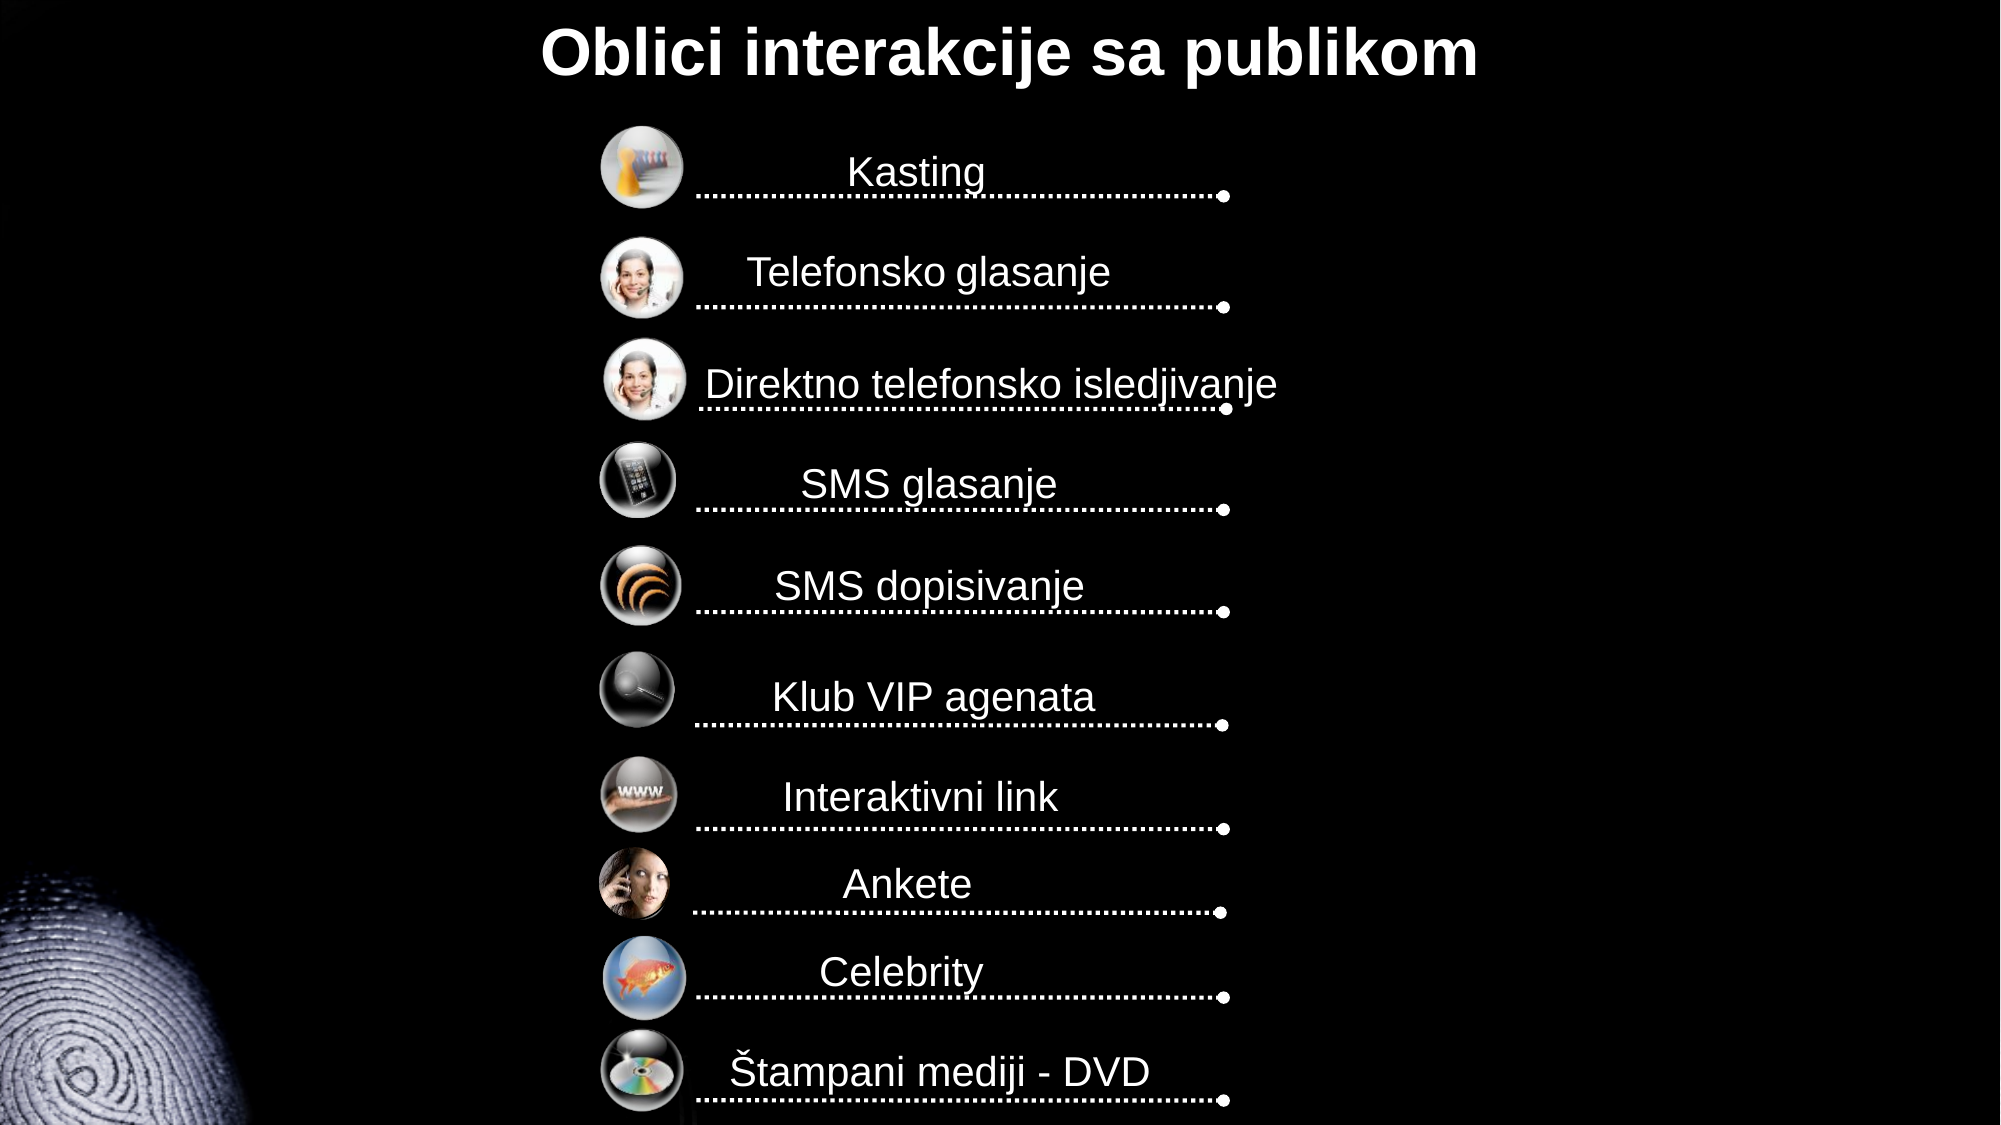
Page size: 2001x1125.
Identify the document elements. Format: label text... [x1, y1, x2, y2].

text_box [704, 937, 1224, 1004]
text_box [586, 846, 1221, 931]
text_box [587, 439, 1224, 531]
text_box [590, 324, 1308, 434]
picture [0, 0, 2001, 1125]
title Oblici interakcije sa publikom [525, 0, 1662, 136]
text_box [587, 647, 1223, 740]
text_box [587, 231, 1224, 326]
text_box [587, 112, 1224, 223]
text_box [587, 922, 701, 1034]
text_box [587, 531, 1224, 640]
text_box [587, 1015, 1224, 1125]
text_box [587, 743, 1224, 845]
